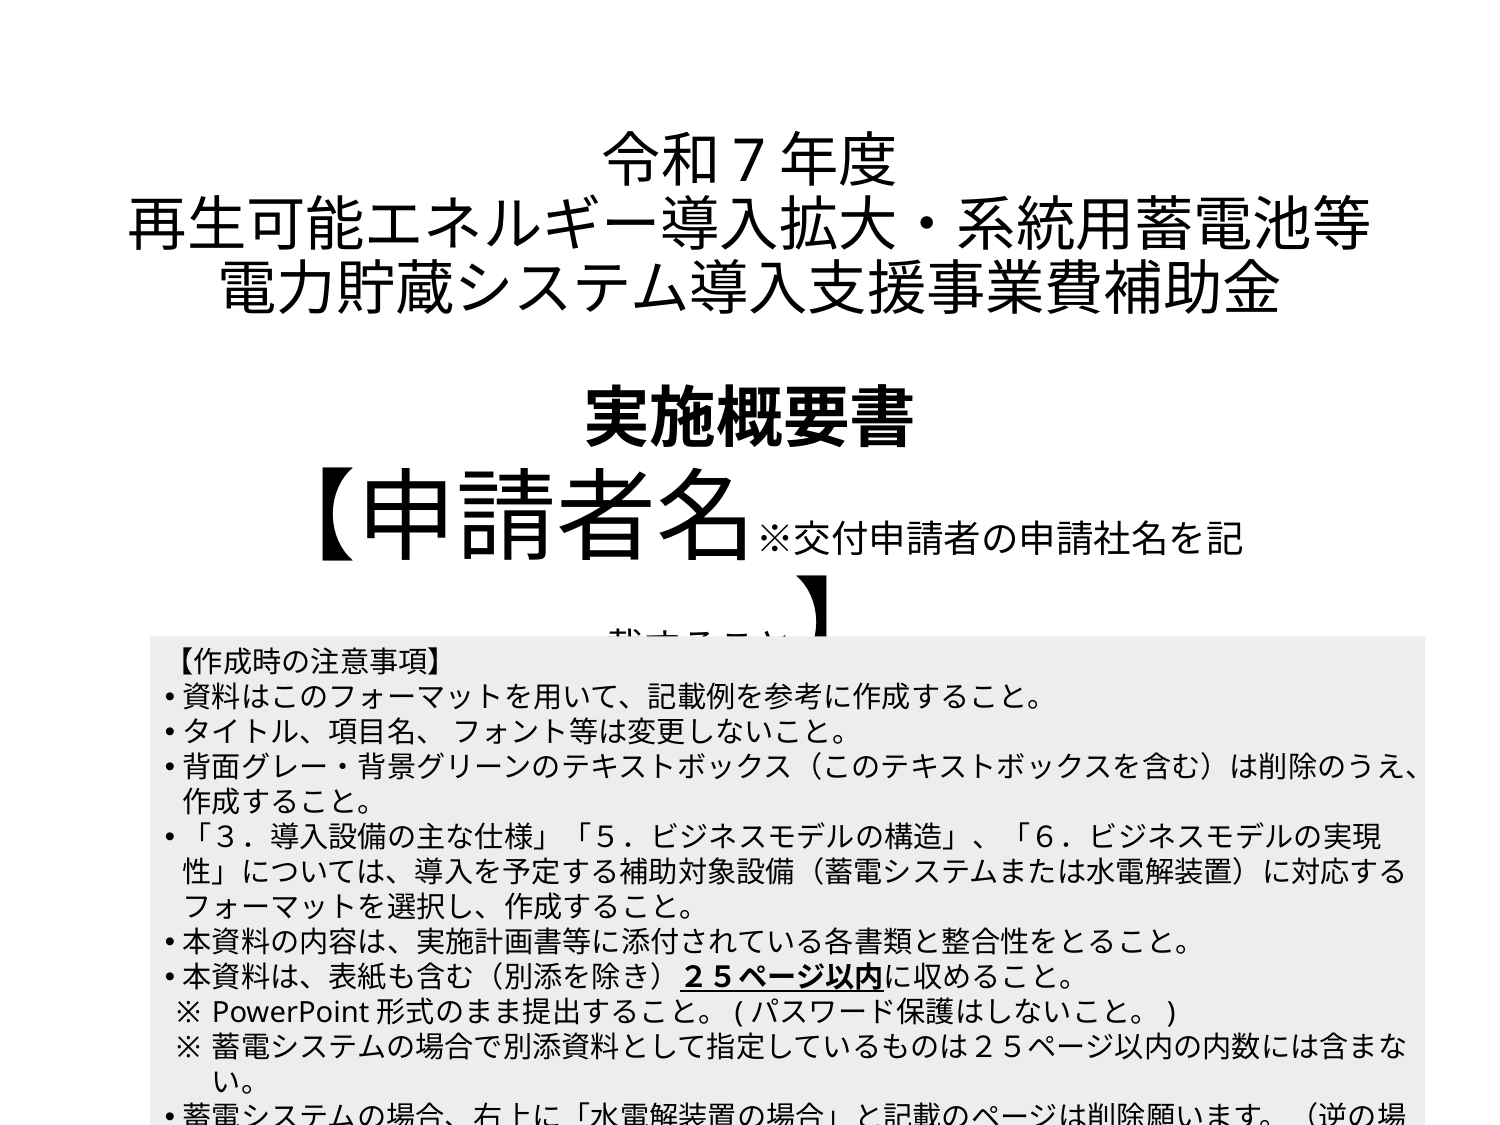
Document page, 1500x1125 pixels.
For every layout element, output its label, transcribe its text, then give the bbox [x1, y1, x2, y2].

text_box 【作成時の注意事項】 資料はこのフォーマットを用いて、記載例を参考に作成すること。 タイトル、項目名、 フォント等は変更しないこと。 背面グレー・背景グリーンのテキストボックス（このテキストボックスを含む）は削除のうえ、作成すること。 「３．導入設備の主な仕様」「５．ビジネスモデルの構造」、「６．ビジネスモデルの実現性」については、導入を予定する補助対象設備（蓄電システムまたは水電解装置）に対応するフォーマットを選択し、作成すること。 本資料の内容は、実施計画書等に添付されている各書類と整合性をとること。 本資料は、表紙も含む（別添を除き）２５ページ以内に収めること。 PowerPoint形式のまま提出すること。(パスワード保護はしないこと。) 蓄電システムの場合で別添資料として指定しているものは２５ページ以内の内数には含まない。 蓄電システムの場合、右上に「水電解装置の場合」と記載のページは削除願います。（逆の場合も同様） [149, 636, 1425, 1125]
title 令和7年度 再生可能エネルギー導入拡大・系統用蓄電池等 電力貯蔵システム導入支援事業費補助金 実施概要書 [112, 72, 1388, 464]
subtitle 【申請者名※交付申請者の申請社名を記載すること】 [233, 459, 1267, 582]
